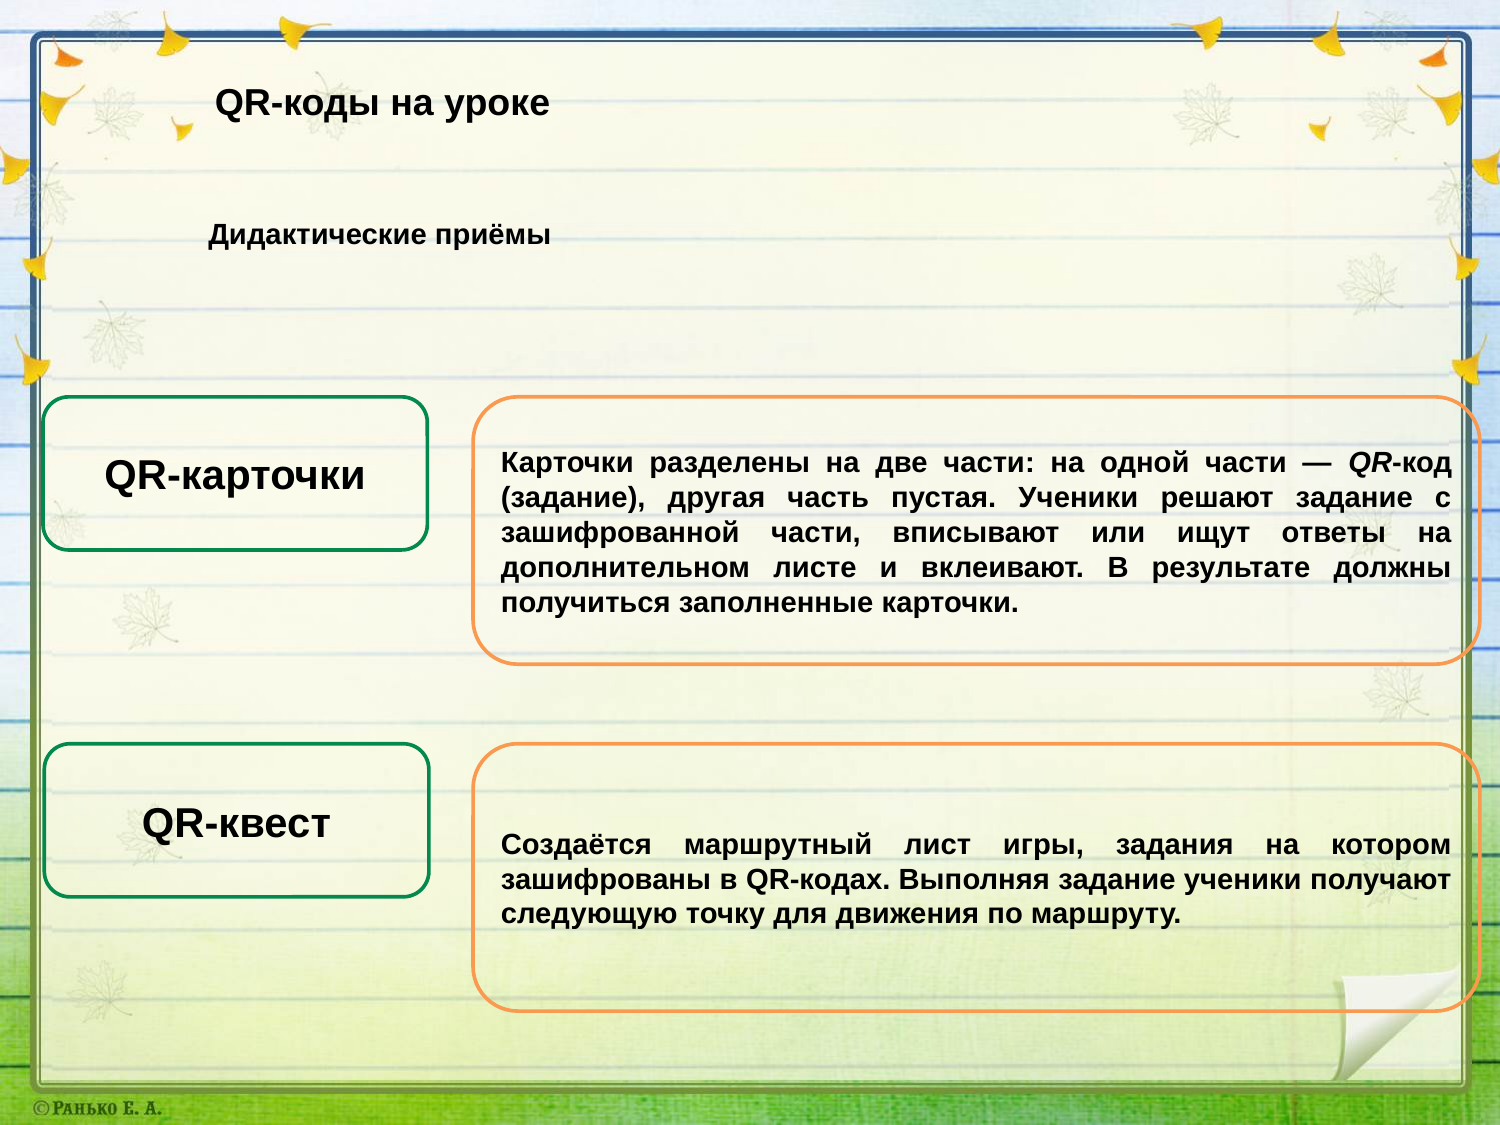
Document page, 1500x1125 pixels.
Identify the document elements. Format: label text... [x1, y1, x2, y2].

text_box QR-квест [42, 741, 432, 899]
text_box Создаётся маршрутный лист игры, задания на котором зашифрованы в QR-кодах. Выполняя задание ученики получают следующую точку для движения по маршруту. [470, 741, 1482, 1014]
text_box QR-коды на уроке [200, 70, 582, 131]
text_box QR-карточки [40, 394, 430, 553]
text_box Карточки разделены на две части: на одной части — QR-код (задание), другая часть пустая. Ученики решают задание с зашифрованной части, вписывают или ищут ответы на дополнительном листе и вклеивают. В результате должны получиться заполненные карточки. [470, 394, 1482, 667]
text_box Дидактические приёмы [193, 207, 567, 258]
picture [0, 0, 1500, 1125]
